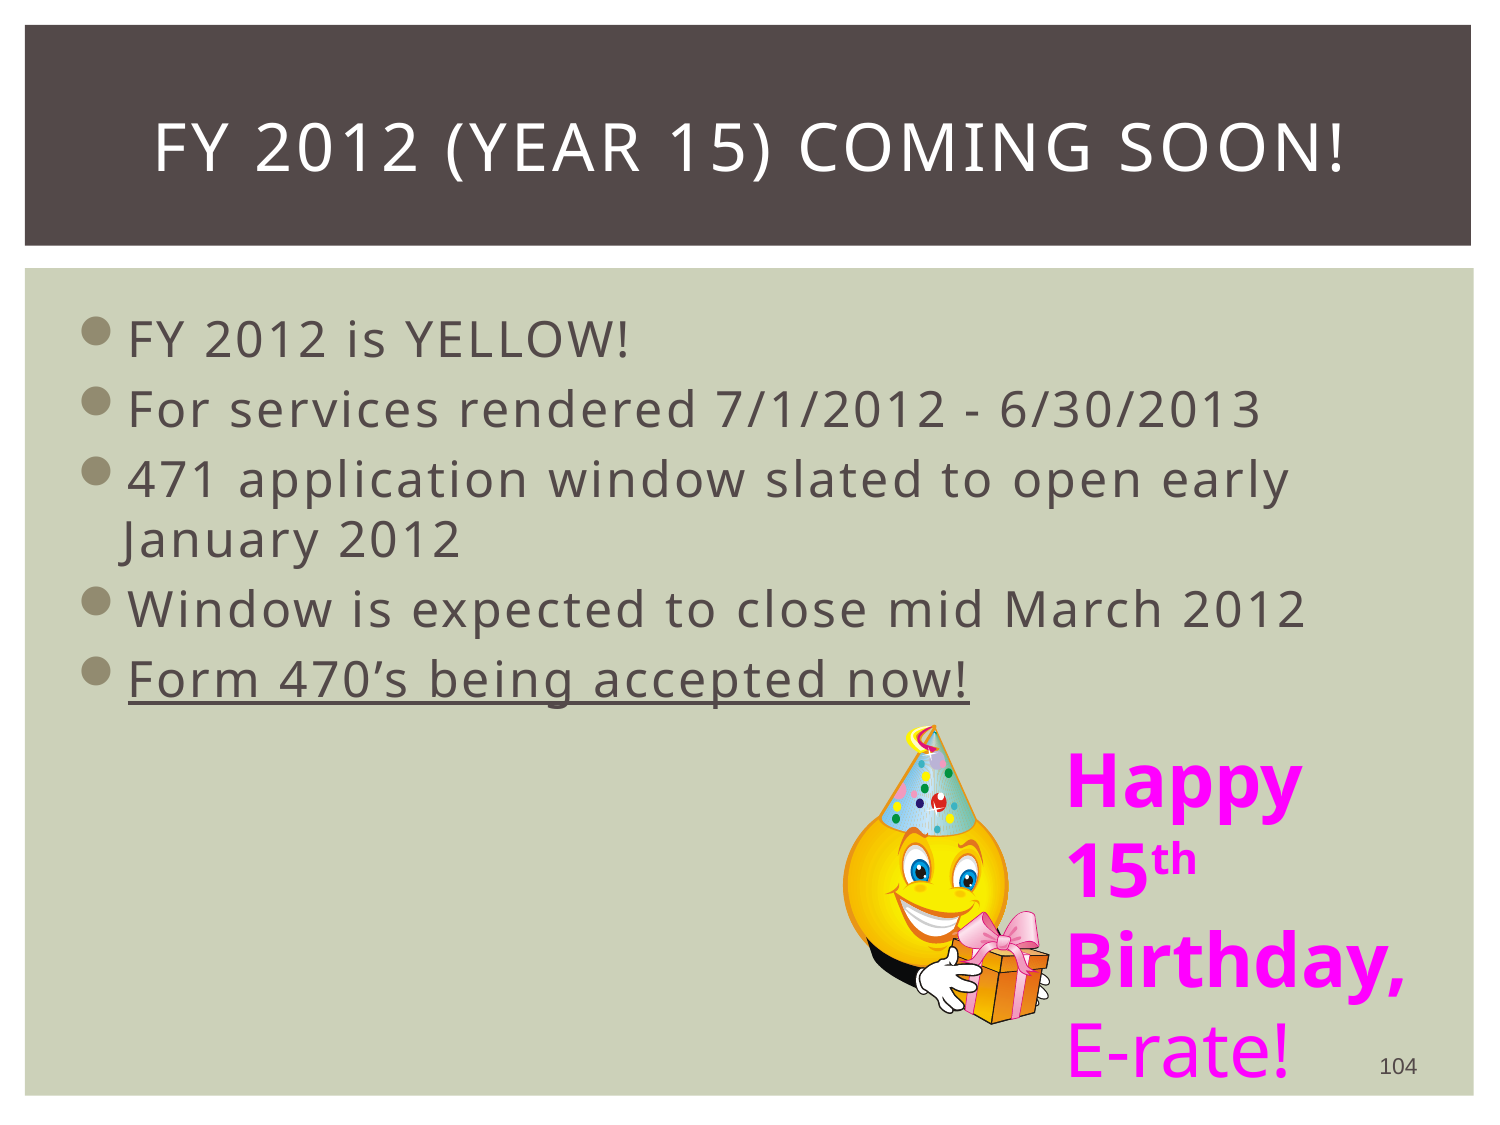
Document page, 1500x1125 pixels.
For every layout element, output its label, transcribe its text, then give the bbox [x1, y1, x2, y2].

picture [842, 724, 1051, 1025]
text_box Happy 15th Birthday, E-rate! [1050, 724, 1450, 1100]
list FY 2012 is YELLOW! For services rendered 7/1/2012 - 6/30/2013 471 application window slated to open early January 2012 Window is expected to close mid March 2012 Form 470’s being accepted now! [62, 299, 1413, 1021]
title FY 2012 (Year 15) Coming Soon! [62, 58, 1438, 232]
